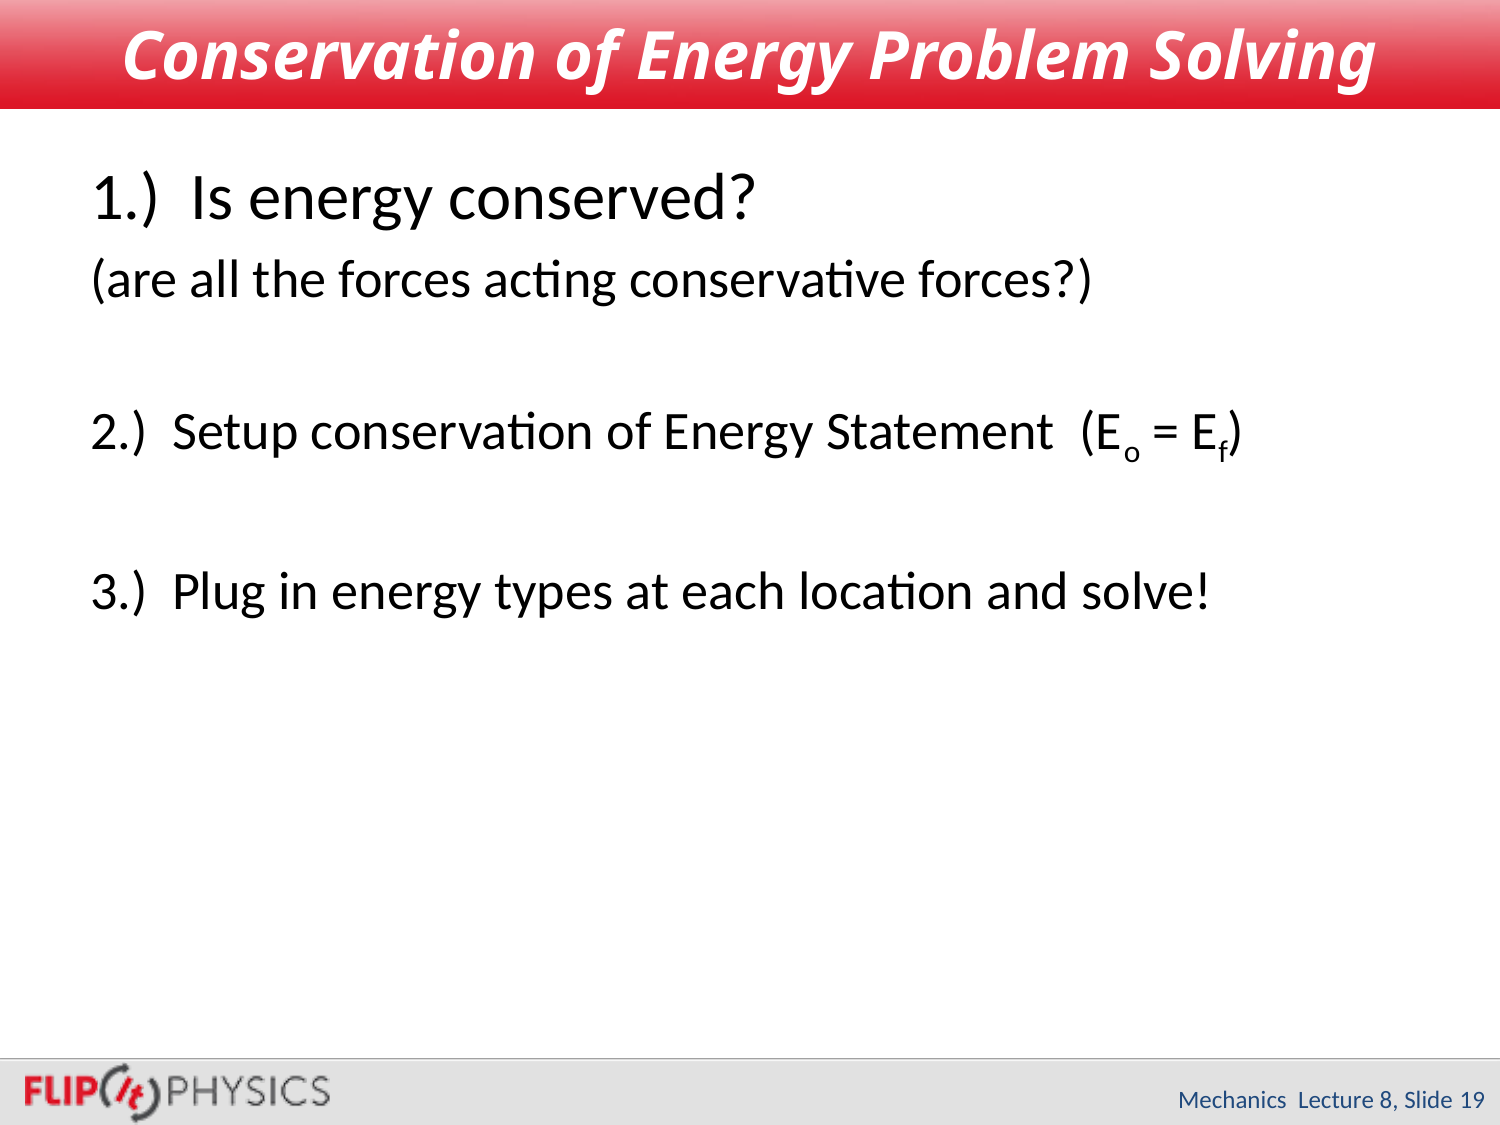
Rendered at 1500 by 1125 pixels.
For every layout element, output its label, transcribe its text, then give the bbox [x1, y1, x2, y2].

title Conservation of Energy Problem Solving [75, 15, 1425, 91]
list 1.) Is energy conserved? (are all the forces acting conservative forces?) 2.) Setup conservation of Energy Statement (Eo = Ef) 3.) Plug in energy types at each location and solve! [75, 145, 1425, 1010]
picture [0, 1058, 1500, 1125]
slide_number Mechanics Lecture 8, Slide 19 [1100, 1071, 1500, 1125]
picture [0, 0, 1500, 109]
